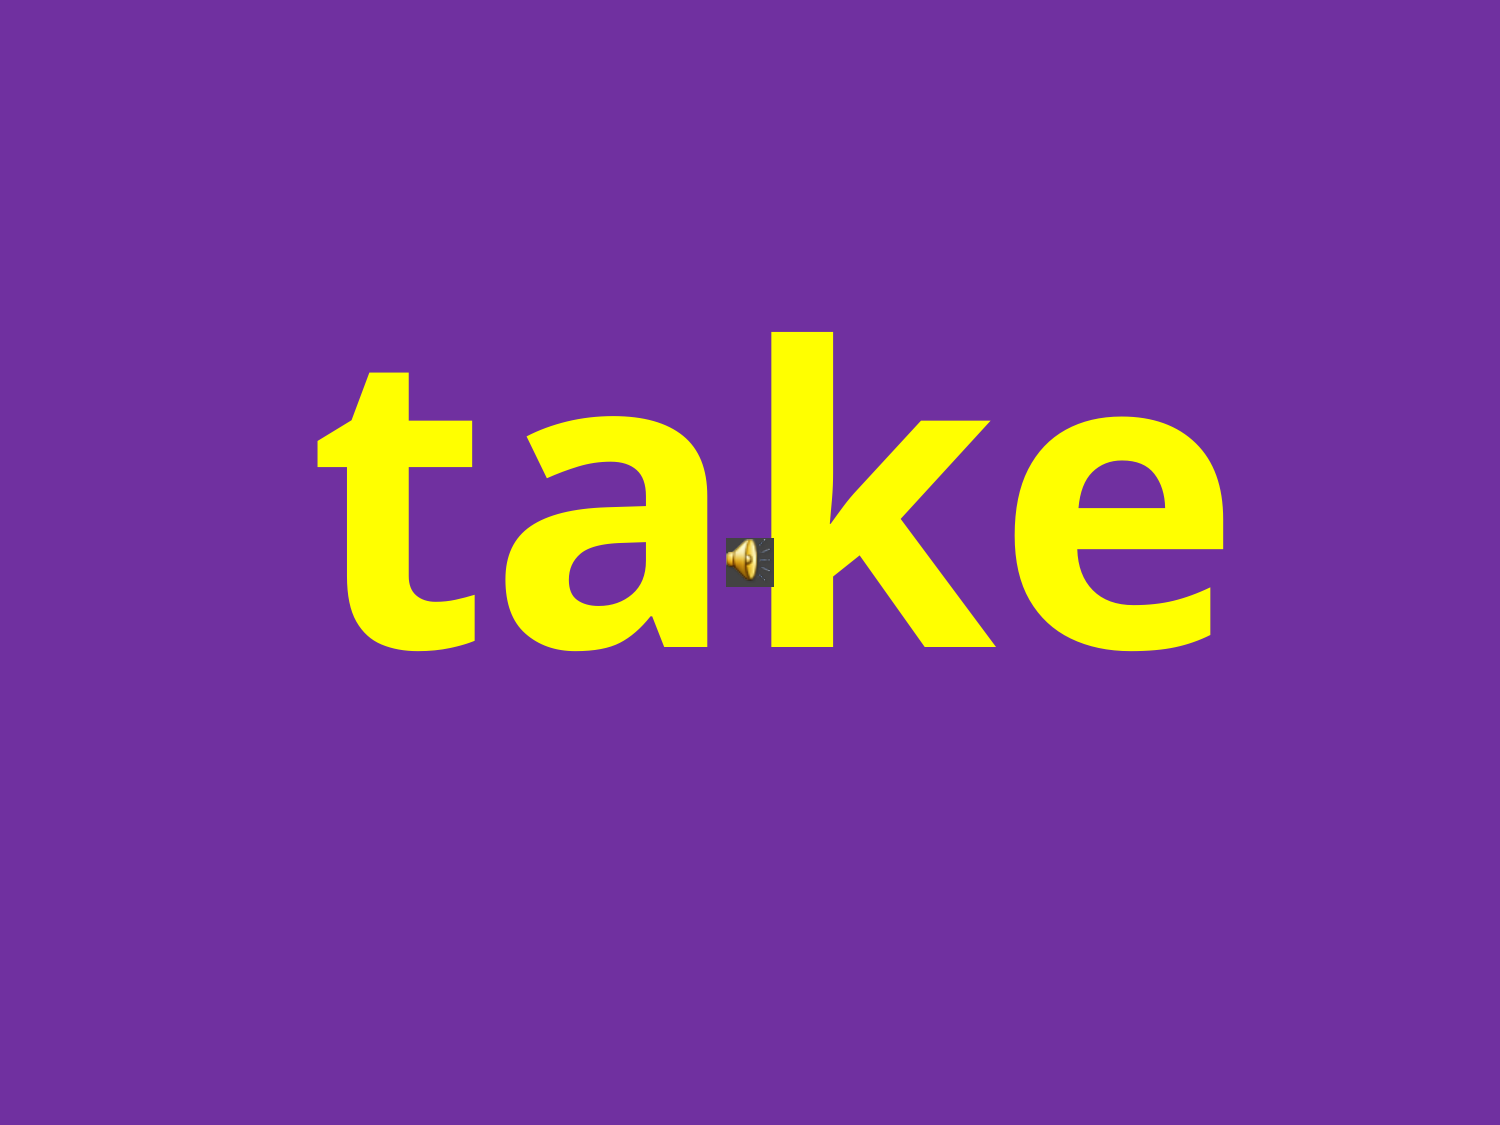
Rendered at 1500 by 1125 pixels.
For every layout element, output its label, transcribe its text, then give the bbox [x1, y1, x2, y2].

text_box take [99, 224, 1450, 738]
picture [724, 537, 776, 588]
